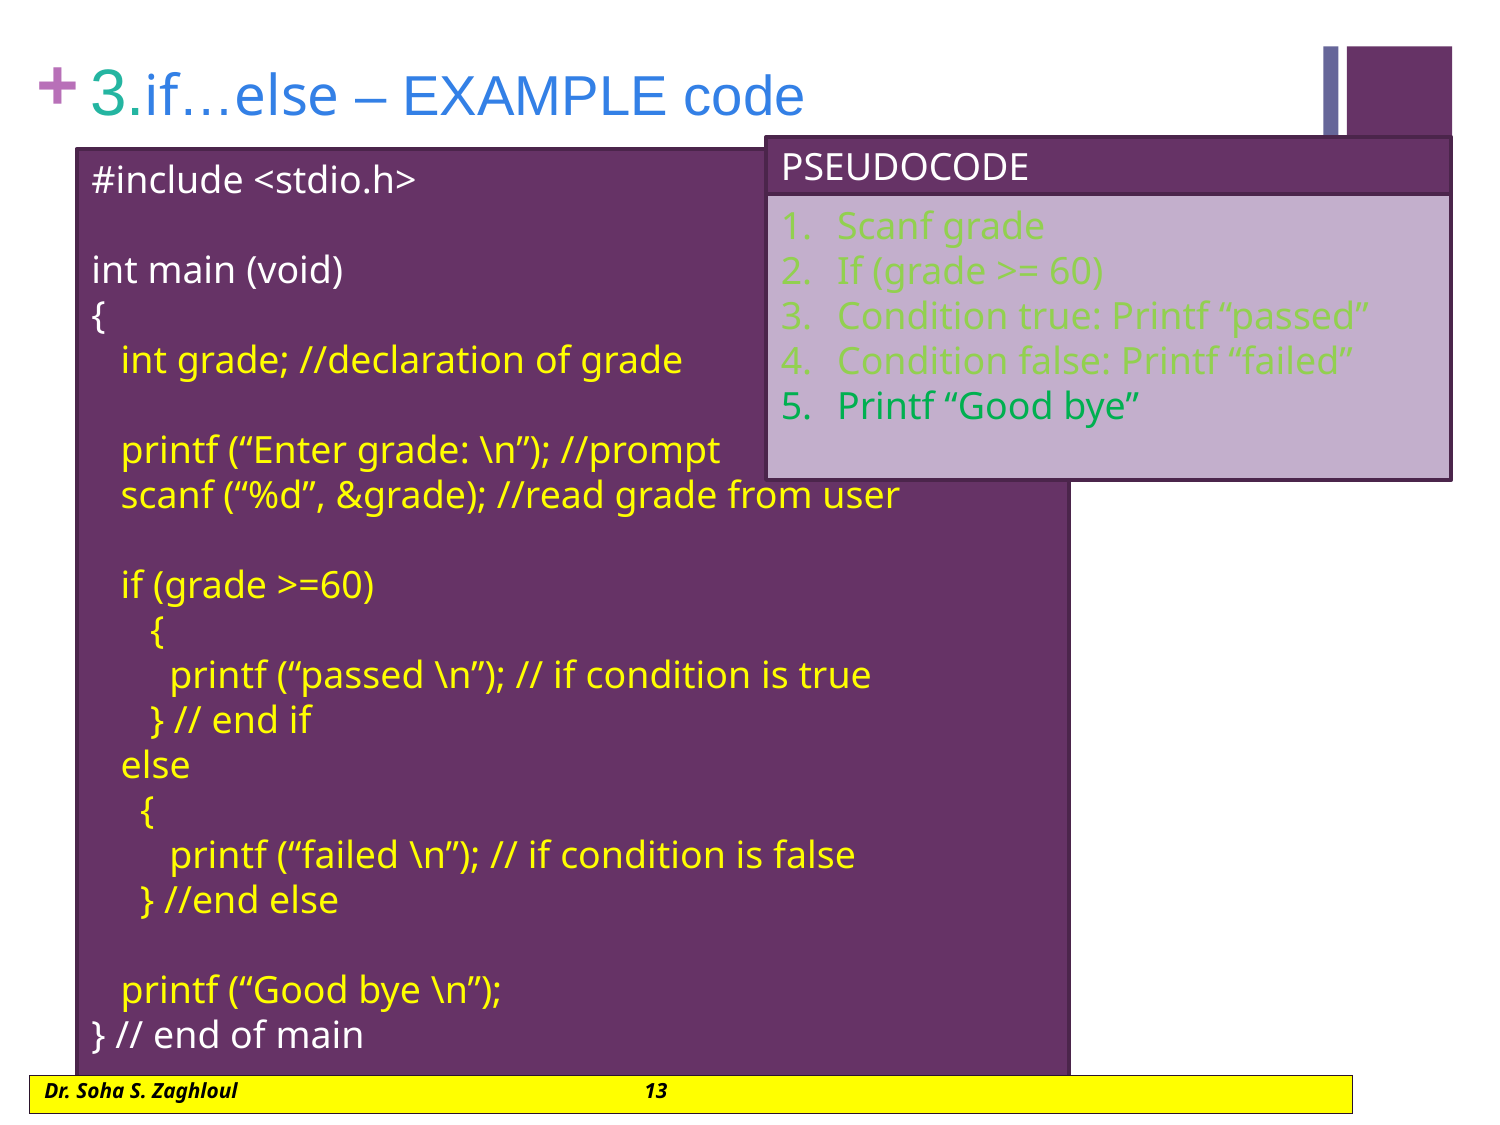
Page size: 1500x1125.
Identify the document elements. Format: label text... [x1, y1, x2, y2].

text_box Dr. Soha S. Zaghloul 13 [29, 1075, 1353, 1114]
text_box #include <stdio.h> int main (void) { int grade; //declaration of grade printf (“Enter grade: \n”); //prompt scanf (“%d”, &grade); //read grade from user if (grade >=60) { printf (“passed \n”); // if condition is true } // end if else { printf (“failed \n”); // if condition is false } //end else printf (“Good bye \n”); } // end of main [75, 147, 1071, 1075]
title 3.if…else – EXAMPLE code [75, 42, 1412, 138]
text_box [765, 136, 1452, 481]
